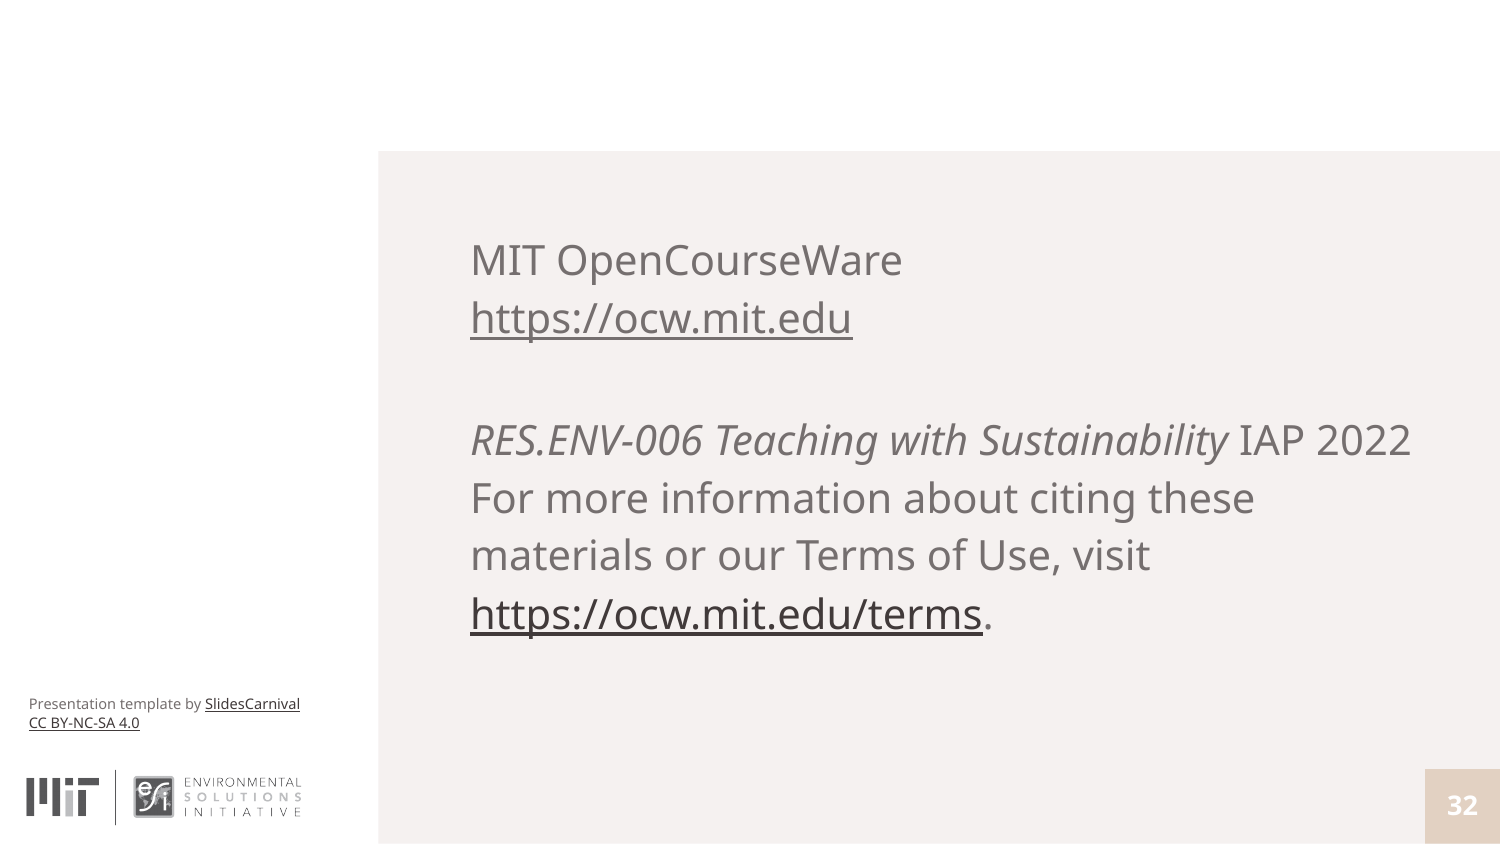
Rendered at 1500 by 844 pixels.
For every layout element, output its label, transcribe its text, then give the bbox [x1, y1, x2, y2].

slide_number 32 [1425, 769, 1500, 844]
list MIT OpenCourseWare https://ocw.mit.edu RES.ENV-006 Teaching with Sustainability IAP 2022 For more information about citing these materials or our Terms of Use, visit https://ocw.mit.edu/terms. [453, 225, 1426, 769]
picture [13, 757, 314, 835]
